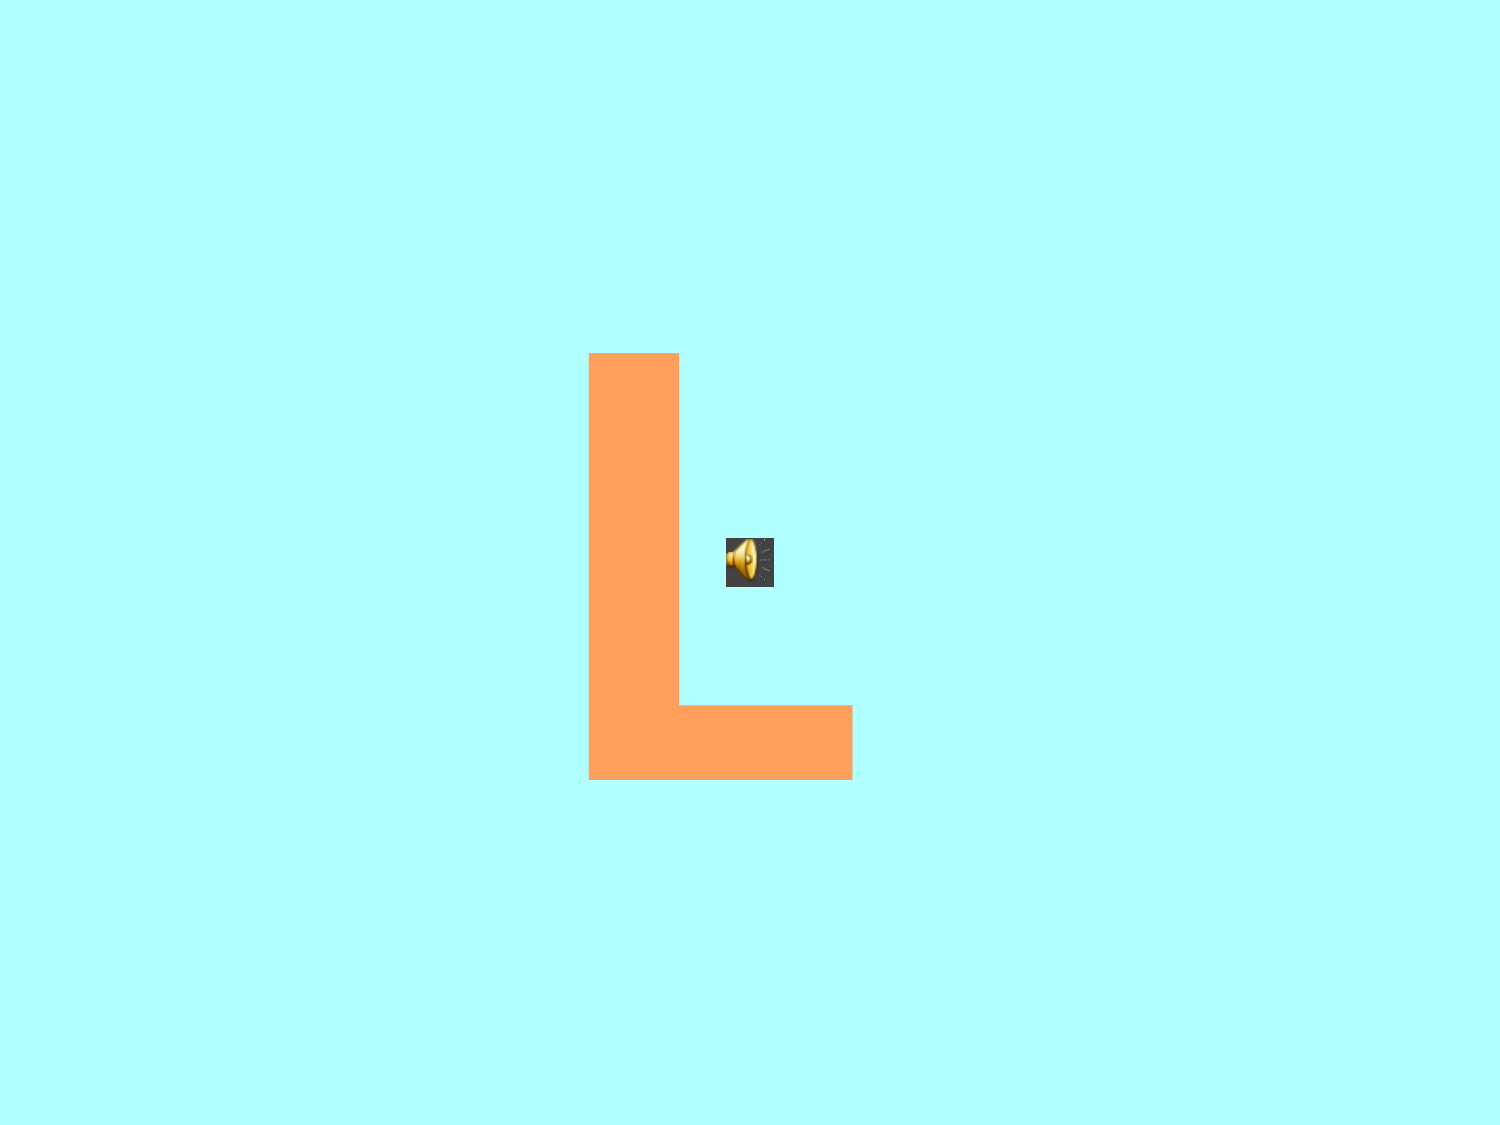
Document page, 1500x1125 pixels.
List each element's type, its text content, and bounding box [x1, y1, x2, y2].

text_box L [520, 174, 889, 908]
picture [724, 537, 776, 588]
